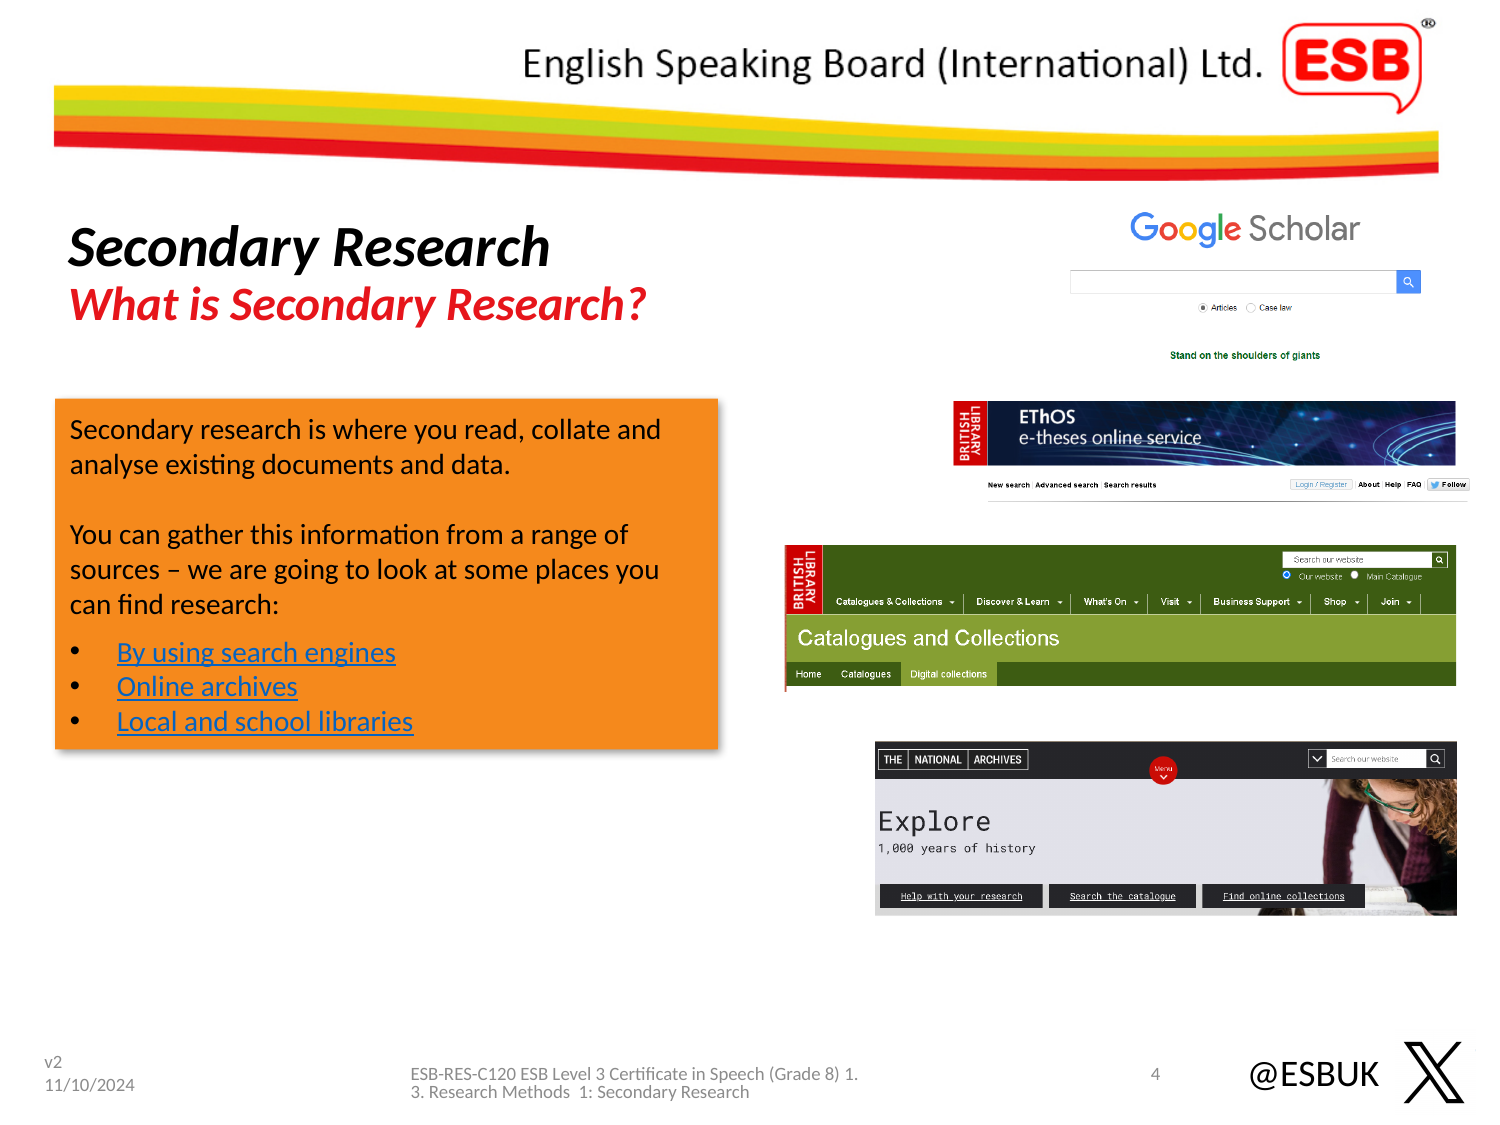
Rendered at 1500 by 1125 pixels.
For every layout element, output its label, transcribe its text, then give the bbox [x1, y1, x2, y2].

title Secondary Research What is Secondary Research? [53, 208, 1023, 338]
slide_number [29, 1042, 160, 1103]
picture [0, 0, 1500, 189]
slide_number 4 [930, 1042, 1176, 1103]
picture [1023, 190, 1457, 378]
footer ESB-RES-C120 ESB Level 3 Certificate in Speech (Grade 8) 1.3. Research Methods 1: Secondary Research [395, 1042, 874, 1103]
picture [1395, 1029, 1476, 1116]
text_box Secondary research is where you read, collate and analyse existing documents and data. You can gather this information from a range of sources – we are going to look at some places you can find research: By using search engines Online archives Local and school libraries [55, 398, 718, 750]
picture [875, 741, 1457, 917]
picture [950, 398, 1483, 512]
picture [784, 545, 1457, 692]
